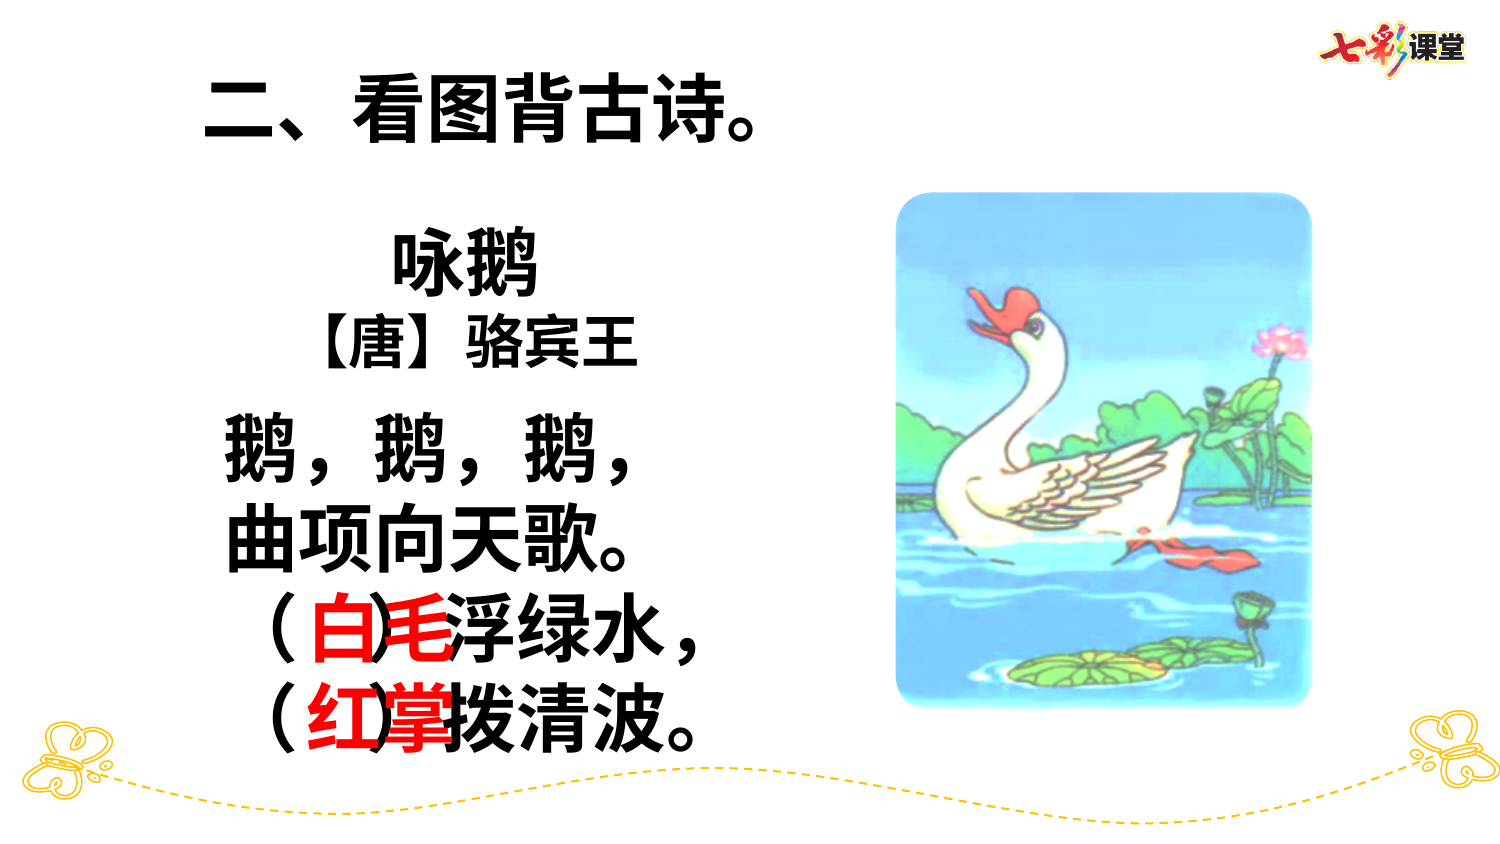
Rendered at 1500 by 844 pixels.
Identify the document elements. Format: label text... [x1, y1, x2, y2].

text_box 鹅，鹅，鹅， 曲项向天歌。 （ ）浮绿水， （ ）拨清波。 [212, 395, 944, 767]
text_box 咏鹅 【唐】骆宾王 [154, 209, 776, 381]
picture [1316, 20, 1468, 80]
text_box 白毛 红掌 [295, 575, 476, 767]
text_box 二、看图背古诗。 [34, 60, 968, 152]
picture [895, 192, 1313, 712]
